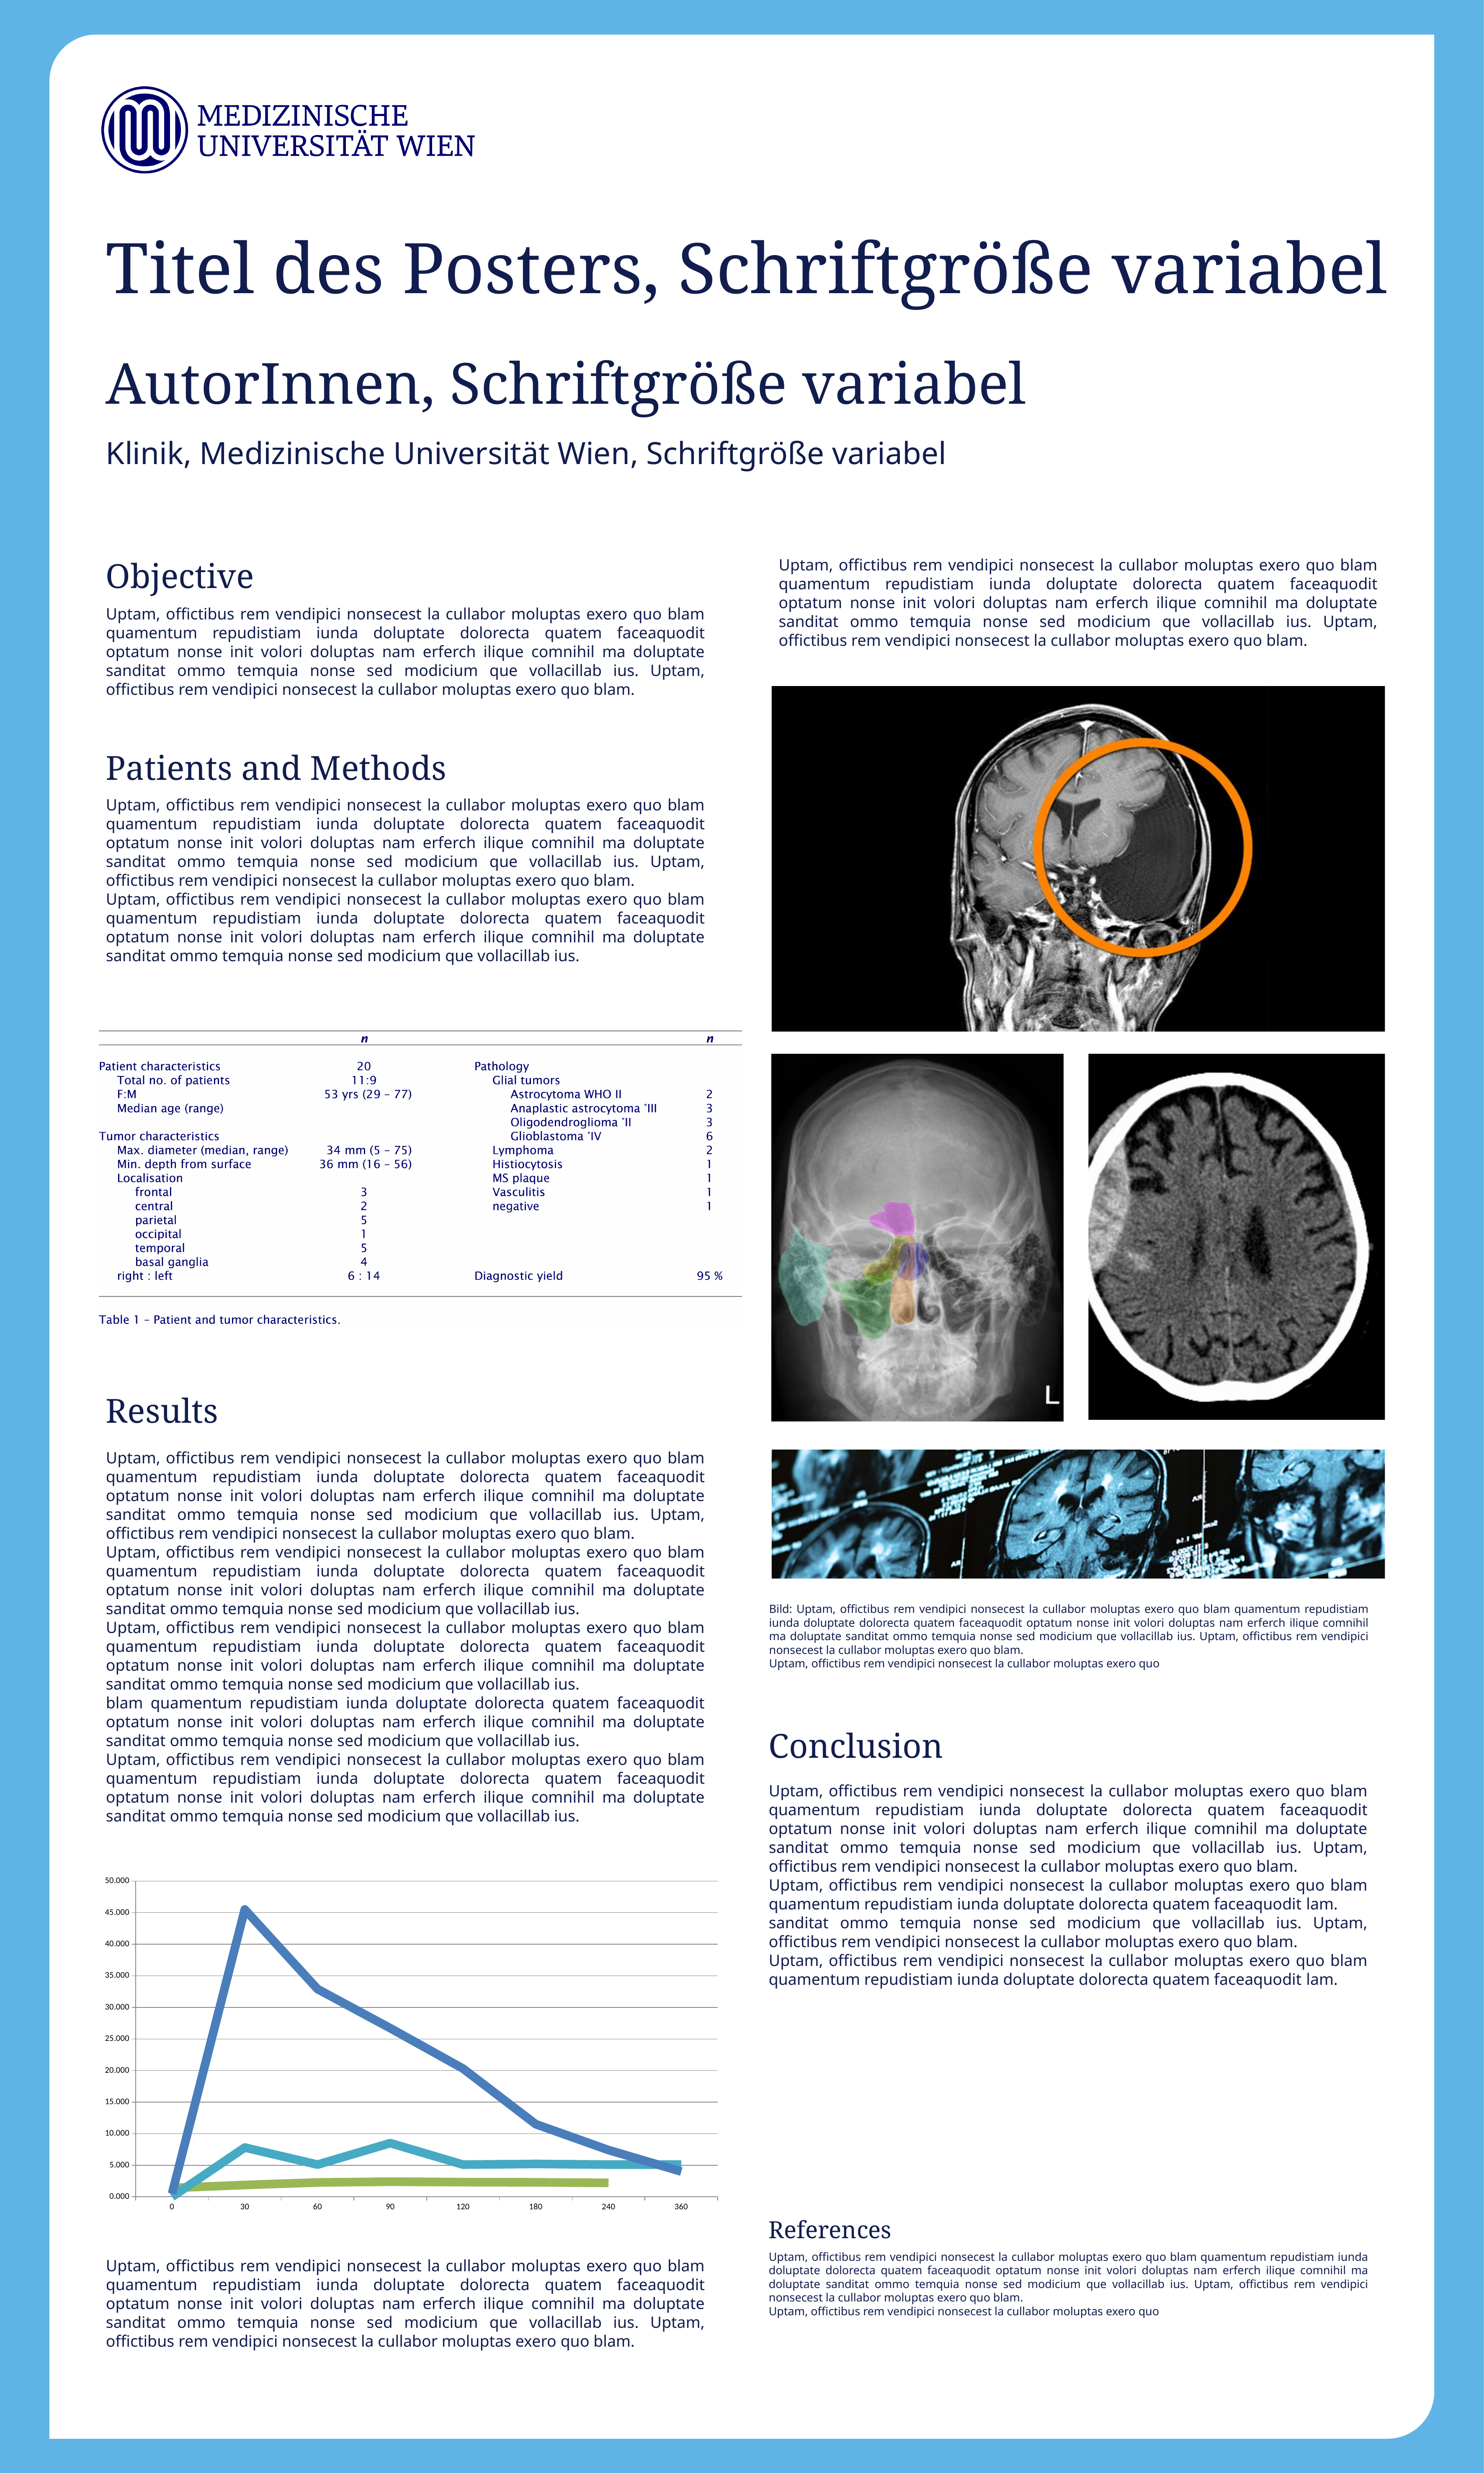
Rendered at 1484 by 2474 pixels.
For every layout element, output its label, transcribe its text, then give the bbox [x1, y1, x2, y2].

text_box Uptam, offictibus rem vendipici nonsecest la cullabor moluptas exero quo blam quamentum repudistiam iunda doluptate dolorecta quatem faceaquodit optatum nonse init volori doluptas nam erferch ilique comnihil ma doluptate sanditat ommo temquia nonse sed modicium que vollacillab ius. Uptam, offictibus rem vendipici nonsecest la cullabor moluptas exero quo blam. Uptam, offictibus rem vendipici nonsecest la cullabor moluptas exero quo blam quamentum repudistiam iunda doluptate dolorecta quatem faceaquodit optatum nonse init volori doluptas nam erferch ilique comnihil ma doluptate sanditat ommo temquia nonse sed modicium que vollacillab ius. [99, 791, 712, 968]
picture [771, 686, 1385, 1032]
picture [1088, 1054, 1385, 1420]
text_box Results [99, 1386, 1110, 1434]
text_box Uptam, offictibus rem vendipici nonsecest la cullabor moluptas exero quo blam quamentum repudistiam iunda doluptate dolorecta quatem faceaquodit optatum nonse init volori doluptas nam erferch ilique comnihil ma doluptate sanditat ommo temquia nonse sed modicium que vollacillab ius. Uptam, offictibus rem vendipici nonsecest la cullabor moluptas exero quo blam. Uptam, offictibus rem vendipici nonsecest la cullabor moluptas exero quo blam quamentum repudistiam iunda doluptate dolorecta quatem faceaquodit lam. sanditat ommo temquia nonse sed modicium que vollacillab ius. Uptam, offictibus rem vendipici nonsecest la cullabor moluptas exero quo blam. Uptam, offictibus rem vendipici nonsecest la cullabor moluptas exero quo blam quamentum repudistiam iunda doluptate dolorecta quatem faceaquodit lam. [762, 1777, 1375, 2011]
picture [101, 86, 475, 173]
text_box References [762, 2211, 1484, 2247]
text_box Bild: Uptam, offictibus rem vendipici nonsecest la cullabor moluptas exero quo blam quamentum repudistiam iunda doluptate dolorecta quatem faceaquodit optatum nonse init volori doluptas nam erferch ilique comnihil ma doluptate sanditat ommo temquia nonse sed modicium que vollacillab ius. Uptam, offictibus rem vendipici nonsecest la cullabor moluptas exero quo blam. Uptam, offictibus rem vendipici nonsecest la cullabor moluptas exero quo [762, 1598, 1376, 1674]
text_box Uptam, offictibus rem vendipici nonsecest la cullabor moluptas exero quo blam quamentum repudistiam iunda doluptate dolorecta quatem faceaquodit optatum nonse init volori doluptas nam erferch ilique comnihil ma doluptate sanditat ommo temquia nonse sed modicium que vollacillab ius. Uptam, offictibus rem vendipici nonsecest la cullabor moluptas exero quo blam. Uptam, offictibus rem vendipici nonsecest la cullabor moluptas exero quo blam quamentum repudistiam iunda doluptate dolorecta quatem faceaquodit optatum nonse init volori doluptas nam erferch ilique comnihil ma doluptate sanditat ommo temquia nonse sed modicium que vollacillab ius. Uptam, offictibus rem vendipici nonsecest la cullabor moluptas exero quo blam quamentum repudistiam iunda doluptate dolorecta quatem faceaquodit optatum nonse init volori doluptas nam erferch ilique comnihil ma doluptate sanditat ommo temquia nonse sed modicium que vollacillab ius. blam quamentum repudistiam iunda doluptate dolorecta quatem faceaquodit optatum nonse init volori doluptas nam erferch ilique comnihil ma doluptate sanditat ommo temquia nonse sed modicium que vollacillab ius. Uptam, offictibus rem vendipici nonsecest la cullabor moluptas exero quo blam quamentum repudistiam iunda doluptate dolorecta quatem faceaquodit optatum nonse init volori doluptas nam erferch ilique comnihil ma doluptate sanditat ommo temquia nonse sed modicium que vollacillab ius. [99, 1444, 712, 1847]
text_box Uptam, offictibus rem vendipici nonsecest la cullabor moluptas exero quo blam quamentum repudistiam iunda doluptate dolorecta quatem faceaquodit optatum nonse init volori doluptas nam erferch ilique comnihil ma doluptate sanditat ommo temquia nonse sed modicium que vollacillab ius. Uptam, offictibus rem vendipici nonsecest la cullabor moluptas exero quo blam. [771, 551, 1385, 653]
text_box Patients and Methods [99, 743, 769, 790]
text_box Objective [99, 551, 771, 599]
text_box Titel des Posters, Schriftgröße variabel [99, 220, 1484, 311]
picture [99, 1030, 742, 1327]
text_box Conclusion [762, 1721, 1484, 1768]
picture [771, 1054, 1064, 1421]
text_box AutorInnen, Schriftgröße variabel [99, 343, 1484, 419]
picture [771, 1450, 1385, 1579]
chart [105, 1876, 718, 2212]
text_box Uptam, offictibus rem vendipici nonsecest la cullabor moluptas exero quo blam quamentum repudistiam iunda doluptate dolorecta quatem faceaquodit optatum nonse init volori doluptas nam erferch ilique comnihil ma doluptate sanditat ommo temquia nonse sed modicium que vollacillab ius. Uptam, offictibus rem vendipici nonsecest la cullabor moluptas exero quo blam. [99, 2252, 712, 2354]
text_box Uptam, offictibus rem vendipici nonsecest la cullabor moluptas exero quo blam quamentum repudistiam iunda doluptate dolorecta quatem faceaquodit optatum nonse init volori doluptas nam erferch ilique comnihil ma doluptate sanditat ommo temquia nonse sed modicium que vollacillab ius. Uptam, offictibus rem vendipici nonsecest la cullabor moluptas exero quo blam. Uptam, offictibus rem vendipici nonsecest la cullabor moluptas exero quo [762, 2246, 1375, 2321]
text_box Uptam, offictibus rem vendipici nonsecest la cullabor moluptas exero quo blam quamentum repudistiam iunda doluptate dolorecta quatem faceaquodit optatum nonse init volori doluptas nam erferch ilique comnihil ma doluptate sanditat ommo temquia nonse sed modicium que vollacillab ius. Uptam, offictibus rem vendipici nonsecest la cullabor moluptas exero quo blam. [99, 600, 712, 702]
text_box Klinik, Medizinische Universität Wien, Schriftgröße variabel [99, 430, 1484, 474]
